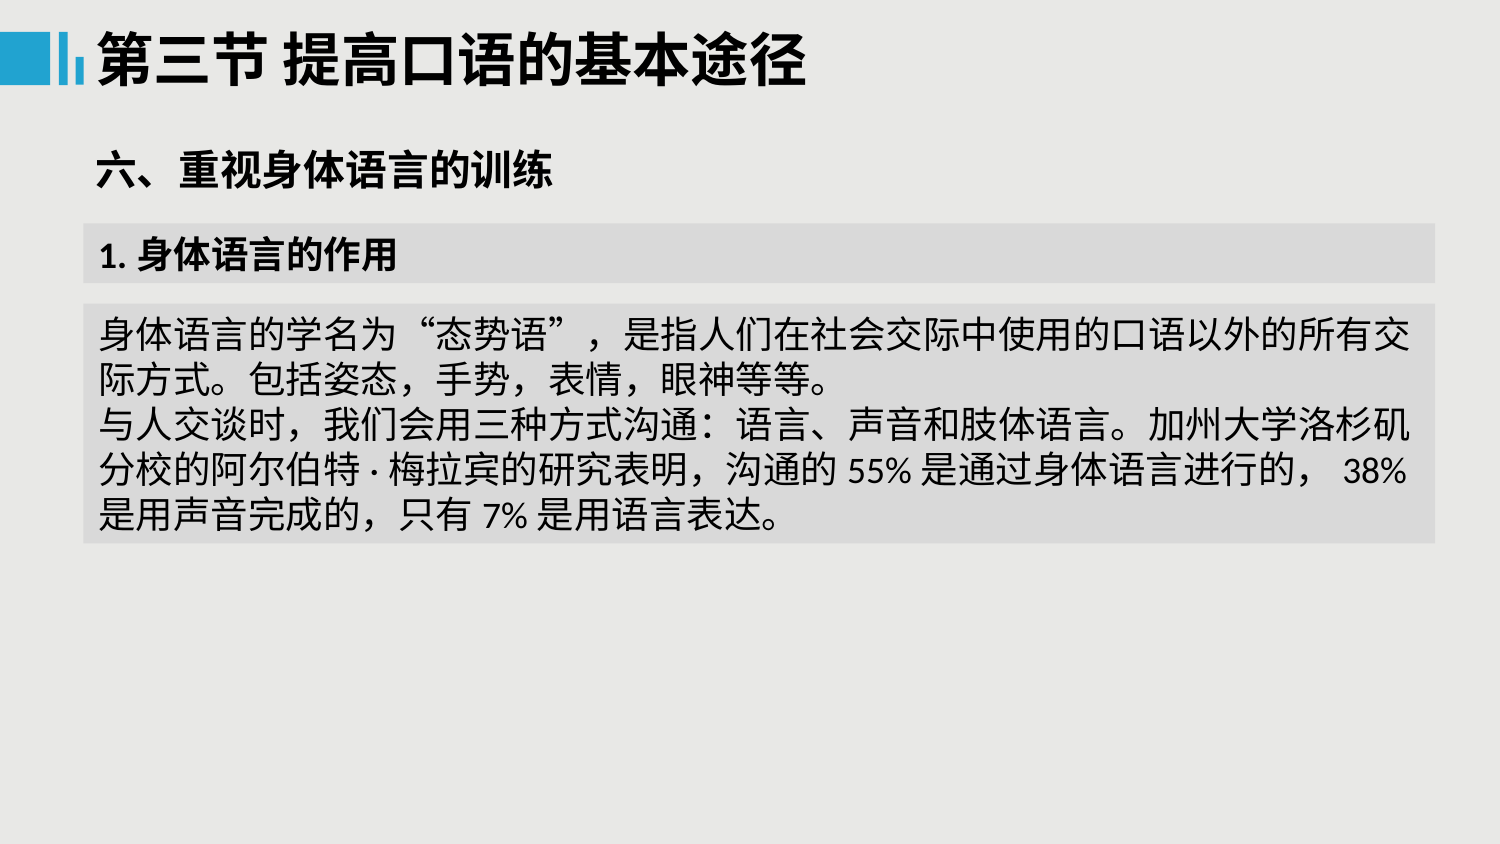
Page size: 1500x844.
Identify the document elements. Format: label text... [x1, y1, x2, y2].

text_box [57, 30, 70, 87]
text_box [0, 30, 52, 87]
text_box 身体语言的学名为“态势语”，是指人们在社会交际中使用的口语以外的所有交际方式。包括姿态，手势，表情，眼神等等。 与人交谈时，我们会用三种方式沟通：语言、声音和肢体语言。加州大学洛杉矶分校的阿尔伯特·梅拉宾的研究表明，沟通的55%是通过身体语言进行的，38%是用声音完成的，只有7%是用语言表达。 [83, 303, 1436, 544]
text_box [74, 55, 83, 87]
text_box 第三节 提高口语的基本途径 [83, 17, 1412, 99]
text_box 1.身体语言的作用 [83, 223, 1436, 284]
text_box 六、重视身体语言的训练 [83, 138, 1304, 200]
